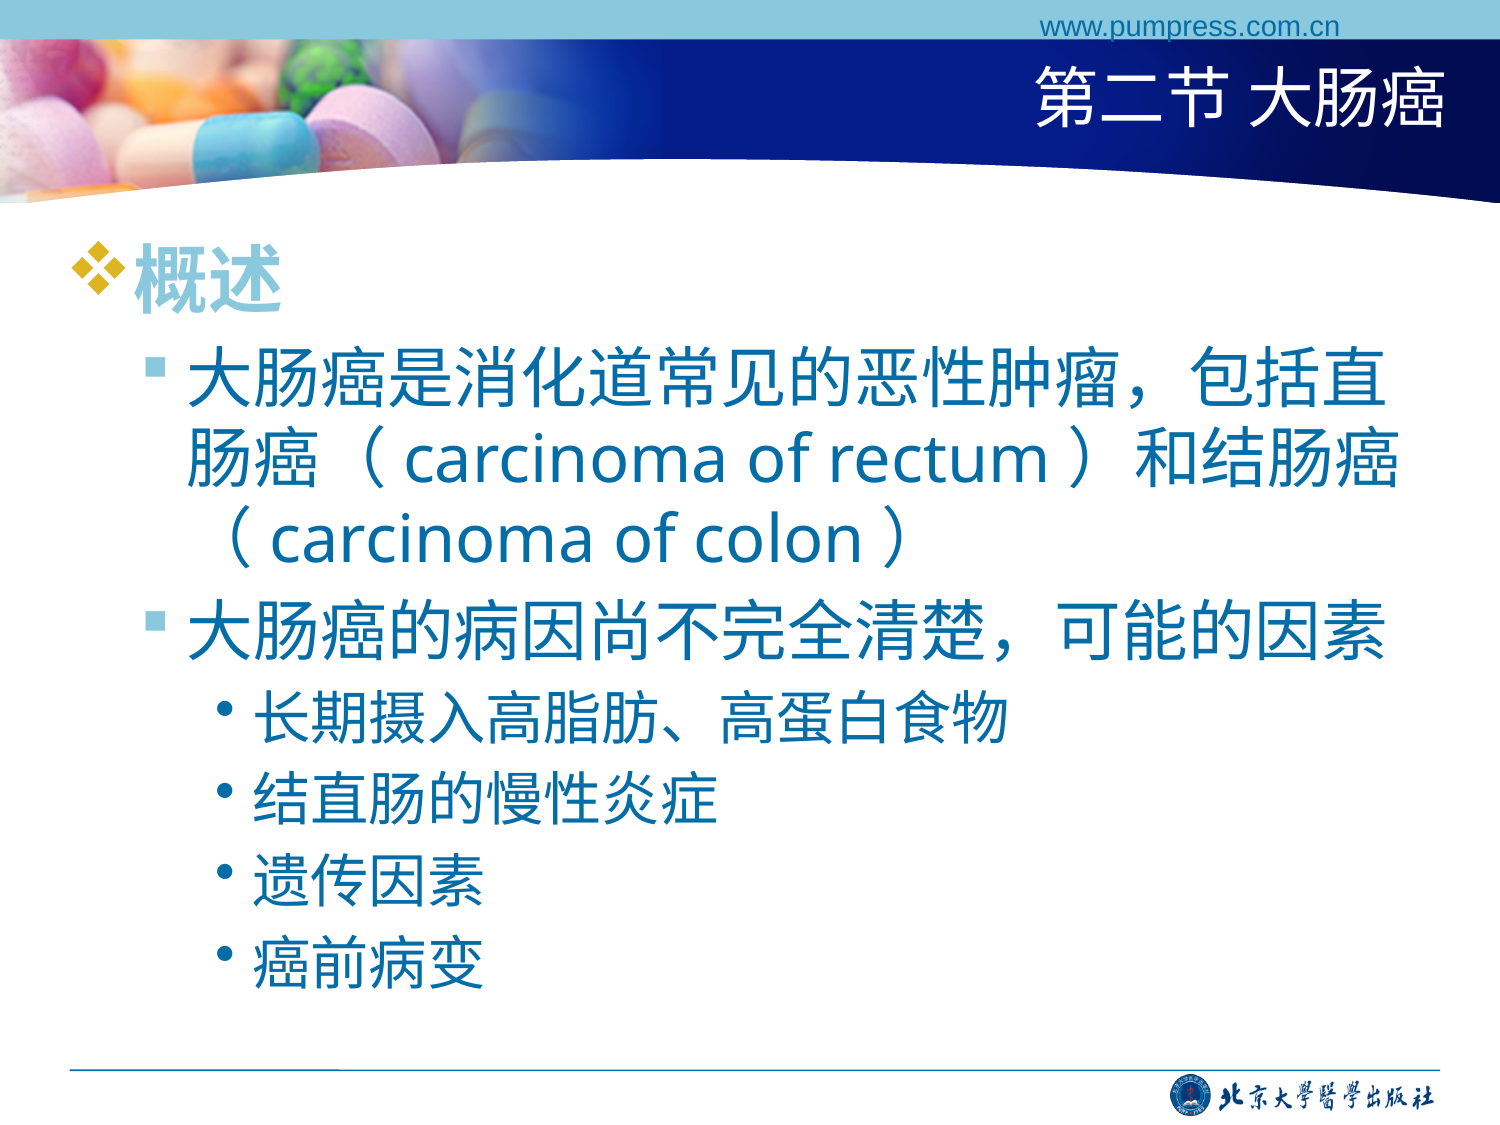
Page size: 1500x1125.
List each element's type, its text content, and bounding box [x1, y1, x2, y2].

list 概述 大肠癌是消化道常见的恶性肿瘤，包括直肠癌（carcinoma of rectum）和结肠癌（carcinoma of colon） 大肠癌的病因尚不完全清楚，可能的因素 长期摄入高脂肪、高蛋白食物 结直肠的慢性炎症 遗传因素 癌前病变 [49, 224, 1463, 1026]
picture [1170, 1074, 1436, 1118]
slide_number www.pumpress.com.cn [1025, 0, 1463, 38]
picture [0, 40, 1500, 203]
title 第二节 大肠癌 [137, 49, 1463, 143]
